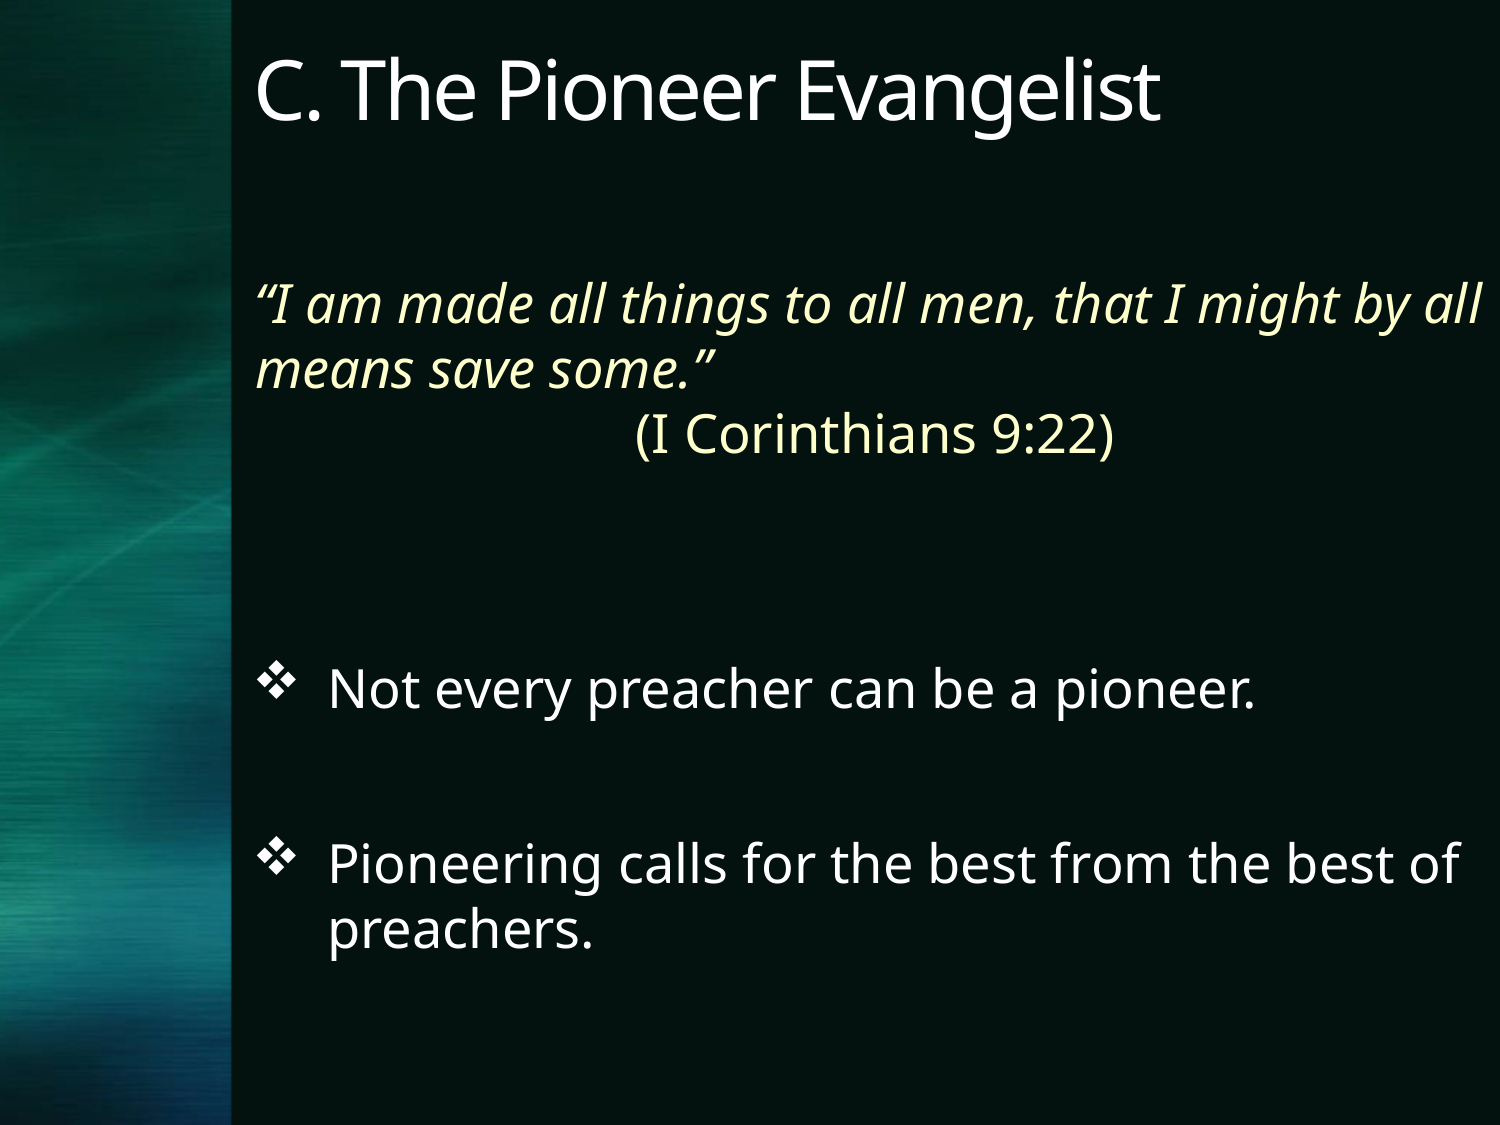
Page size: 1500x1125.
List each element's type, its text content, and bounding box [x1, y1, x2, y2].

picture [0, 0, 1500, 1125]
title C. The Pioneer Evangelist [253, 12, 1500, 175]
text_box “I am made all things to all men, that I might by all means save some.” (I Corinthians 9:22) Not every preacher can be a pioneer. Pioneering calls for the best from the best of preachers. [237, 262, 1500, 967]
